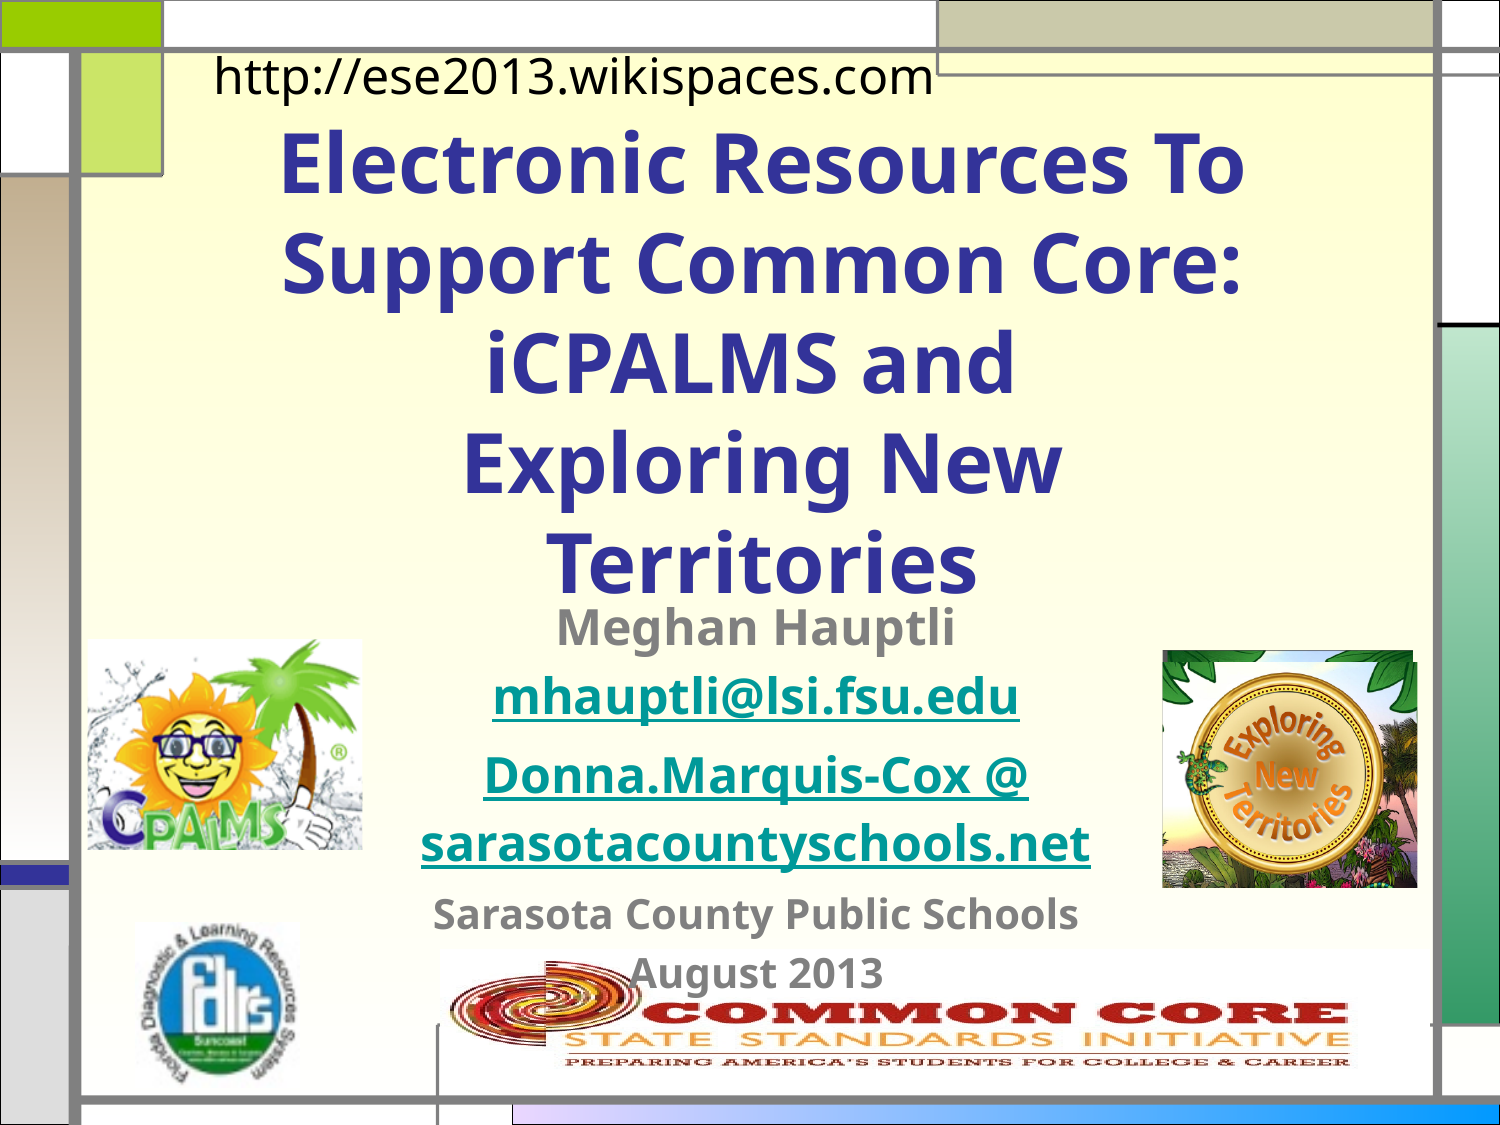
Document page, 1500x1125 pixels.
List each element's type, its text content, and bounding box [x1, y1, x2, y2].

title Electronic Resources To Support Common Core: iCPALMS and Exploring New Territories [237, 74, 1288, 587]
picture [134, 922, 301, 1088]
text_box http://ese2013.wikispaces.com [99, 37, 950, 113]
subtitle Meghan Hauptli mhauptli@lsi.fsu.edu Donna.Marquis-Cox @sarasotacountyschools.net Sarasota County Public Schools August 2013 [224, 587, 1288, 876]
picture [1162, 649, 1418, 888]
picture [439, 949, 1431, 1091]
picture [87, 639, 363, 851]
